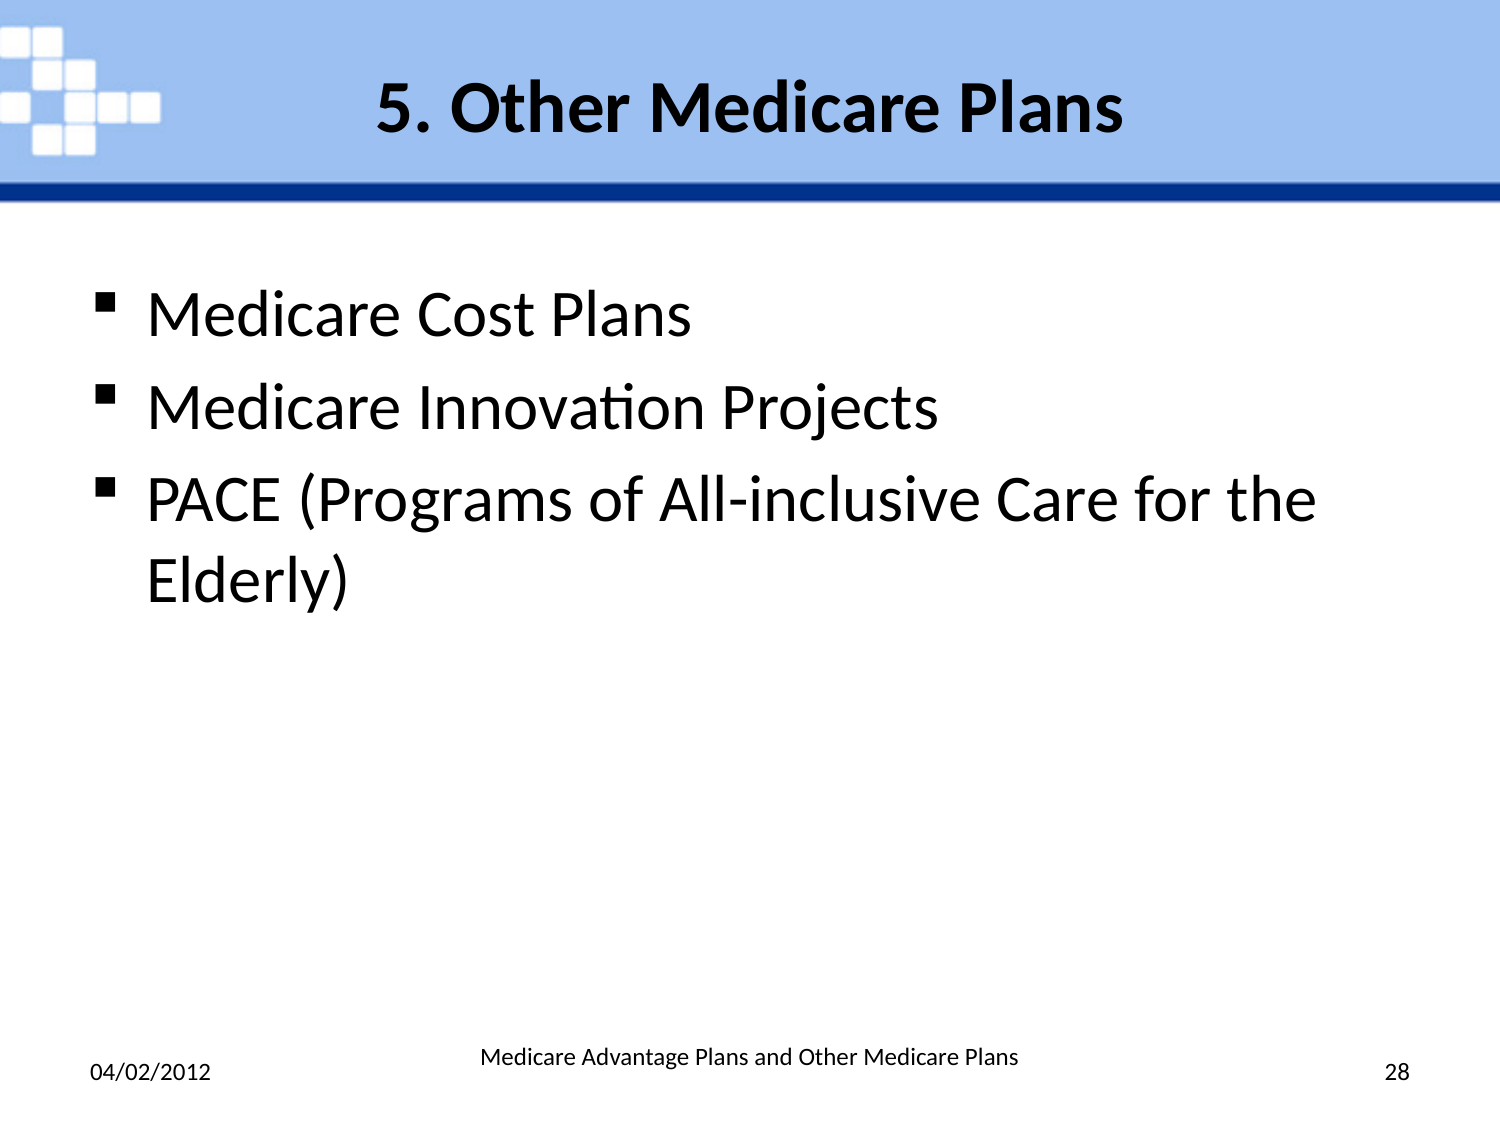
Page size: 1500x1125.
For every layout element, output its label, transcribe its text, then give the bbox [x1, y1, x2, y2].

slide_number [75, 1040, 425, 1100]
list Medicare Cost Plans Medicare Innovation Projects PACE (Programs of All-inclusive Care for the Elderly) [74, 262, 1426, 1006]
picture [0, 0, 1500, 1125]
title 5. Other Medicare Plans [74, 12, 1426, 193]
footer Medicare Advantage Plans and Other Medicare Plans [450, 1040, 1050, 1100]
slide_number 28 [1074, 1040, 1425, 1100]
